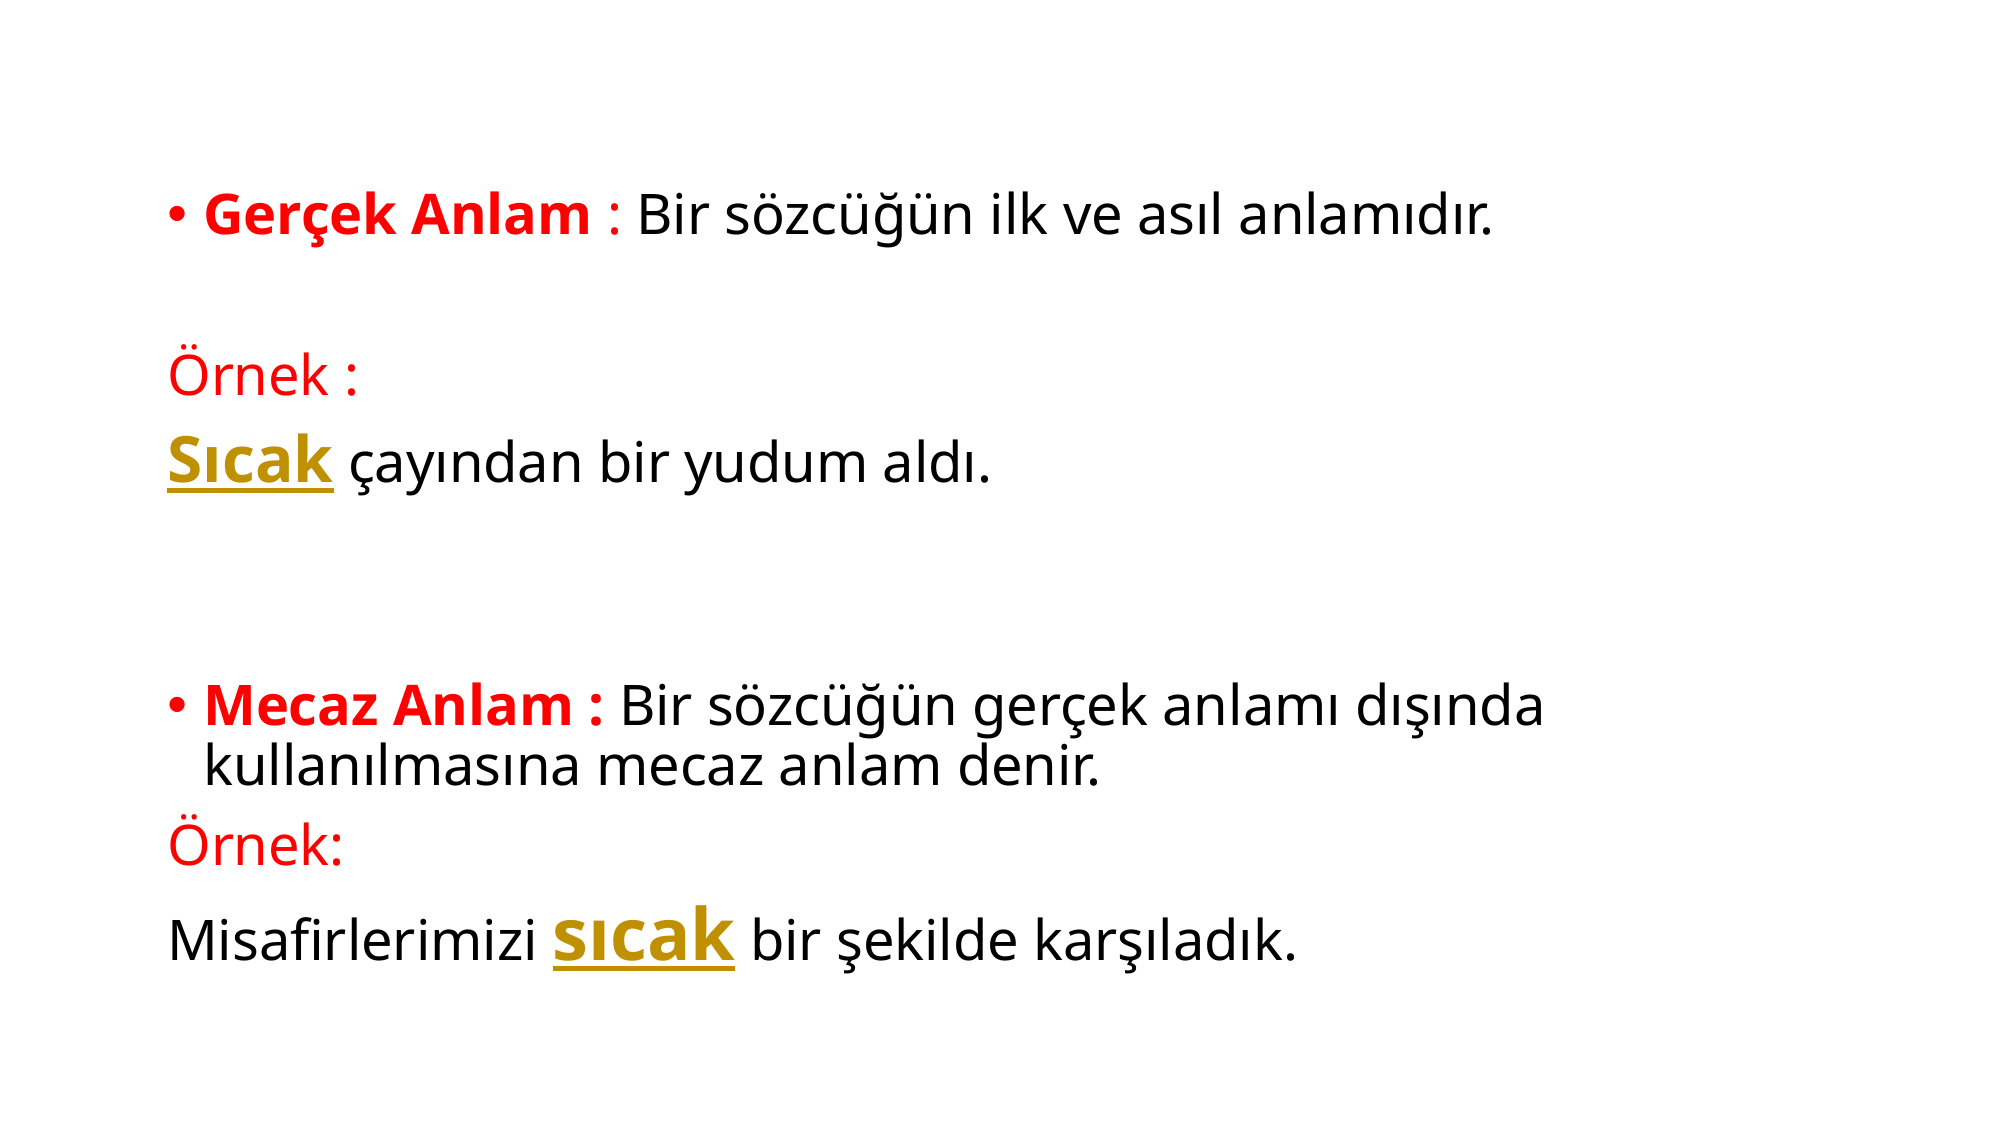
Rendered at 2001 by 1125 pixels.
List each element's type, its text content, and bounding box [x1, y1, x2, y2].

list Gerçek Anlam : Bir sözcüğün ilk ve asıl anlamıdır. Örnek : Sıcak çayından bir yudum aldı. Mecaz Anlam : Bir sözcüğün gerçek anlamı dışında kullanılmasına mecaz anlam denir. Örnek: Misafirlerimizi sıcak bir şekilde karşıladık. [152, 179, 1893, 987]
